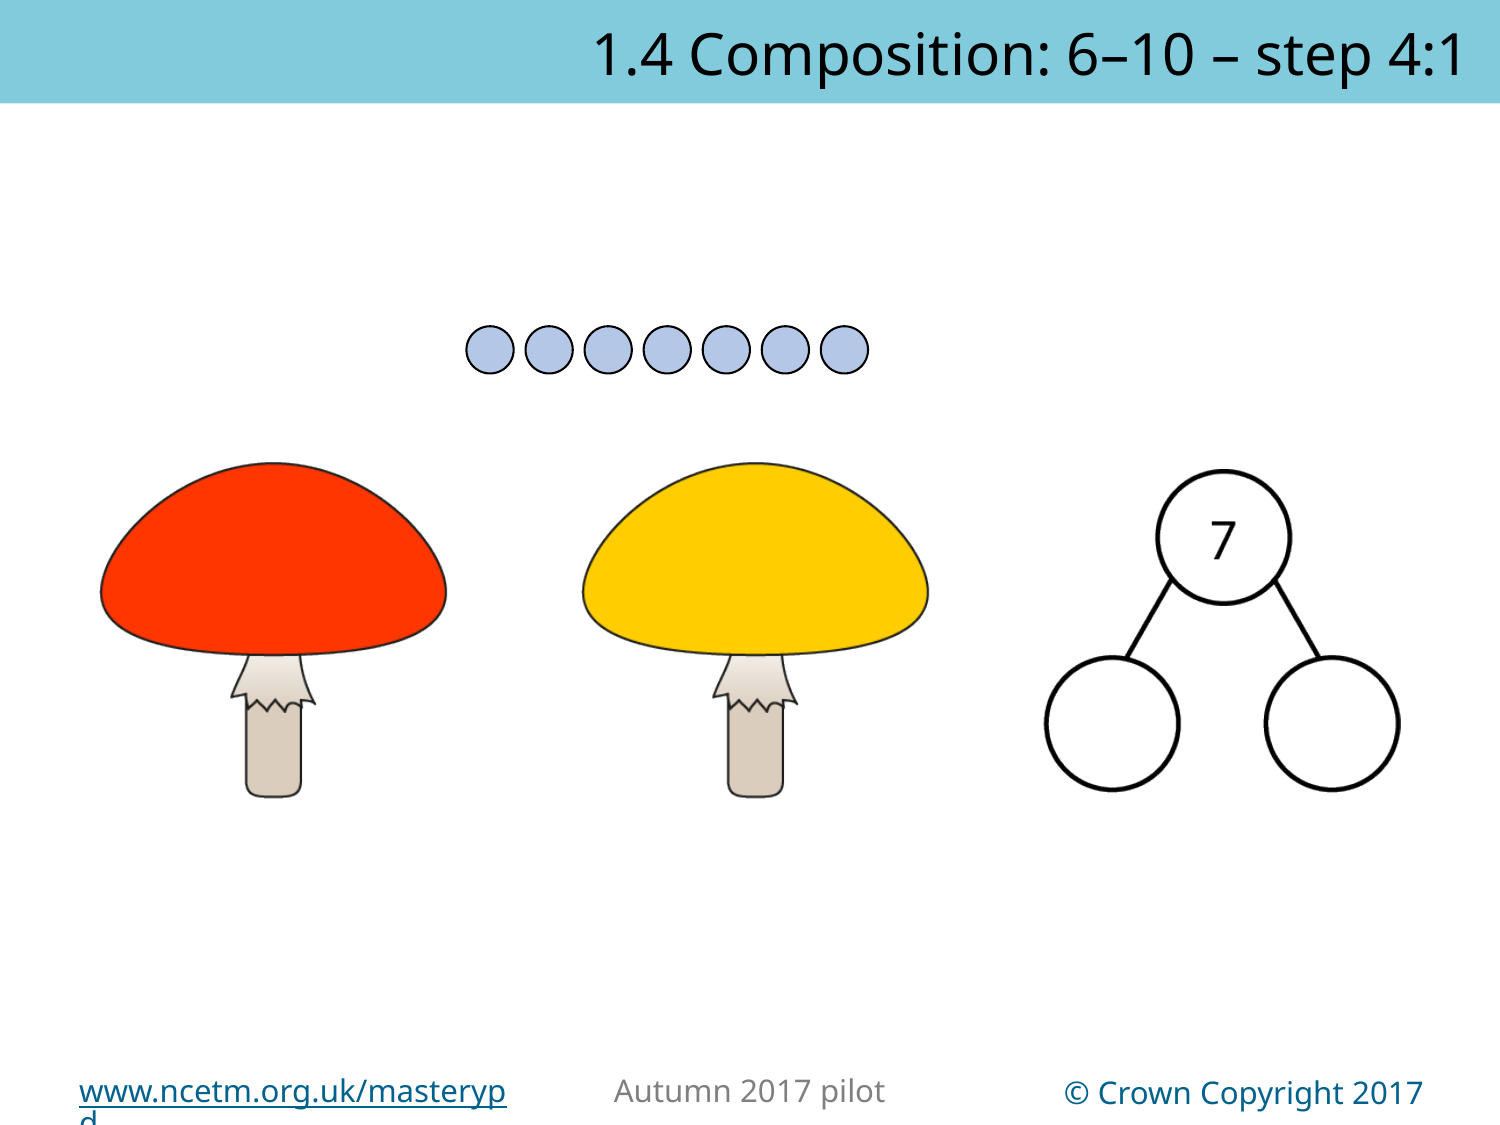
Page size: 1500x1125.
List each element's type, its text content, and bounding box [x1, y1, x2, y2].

text_box [584, 326, 632, 374]
text_box [761, 326, 809, 374]
list 1.4 Composition: 6–10 – step 4:1 [0, 0, 1500, 104]
text_box [820, 326, 869, 374]
text_box [702, 326, 750, 374]
text_box [525, 326, 573, 374]
text_box [643, 326, 691, 374]
picture [99, 462, 1401, 799]
text_box [466, 326, 514, 374]
